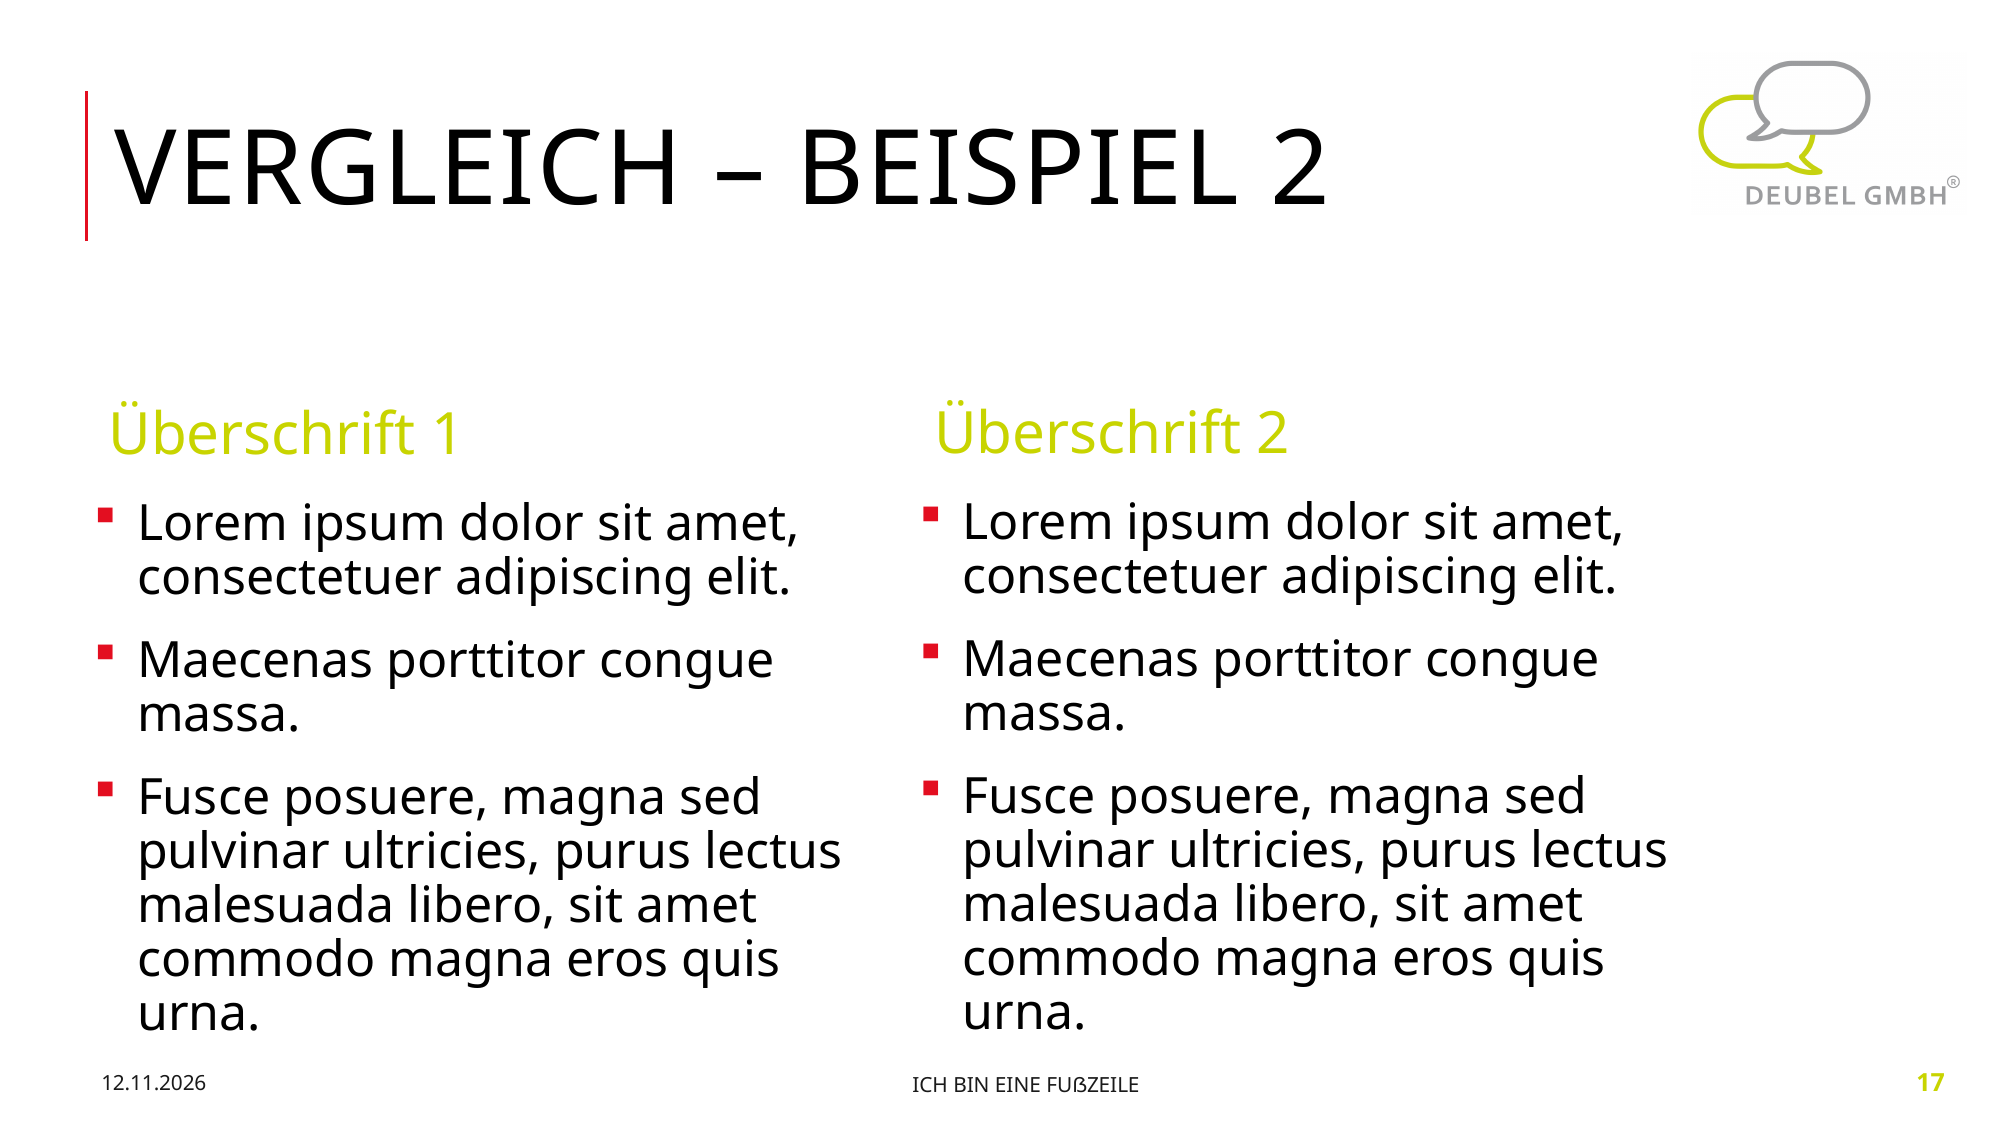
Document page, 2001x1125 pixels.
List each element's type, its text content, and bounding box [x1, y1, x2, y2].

title Vergleich – Beispiel 2 [84, 51, 1692, 298]
list Lorem ipsum dolor sit amet, consectetuer adipiscing elit. Maecenas porttitor congue massa. Fusce posuere, magna sed pulvinar ultricies, purus lectus malesuada libero, sit amet commodo magna eros quis urna. [86, 489, 884, 1037]
slide_number 17 [1727, 1061, 1945, 1107]
footer Ich bin eine Fußzeile [343, 1061, 1709, 1107]
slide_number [86, 1061, 328, 1107]
list Überschrift 2 [911, 375, 1710, 488]
picture [1692, 52, 1967, 215]
list Überschrift 1 [86, 375, 884, 489]
list Lorem ipsum dolor sit amet, consectetuer adipiscing elit. Maecenas porttitor congue massa. Fusce posuere, magna sed pulvinar ultricies, purus lectus malesuada libero, sit amet commodo magna eros quis urna. [911, 488, 1710, 1037]
